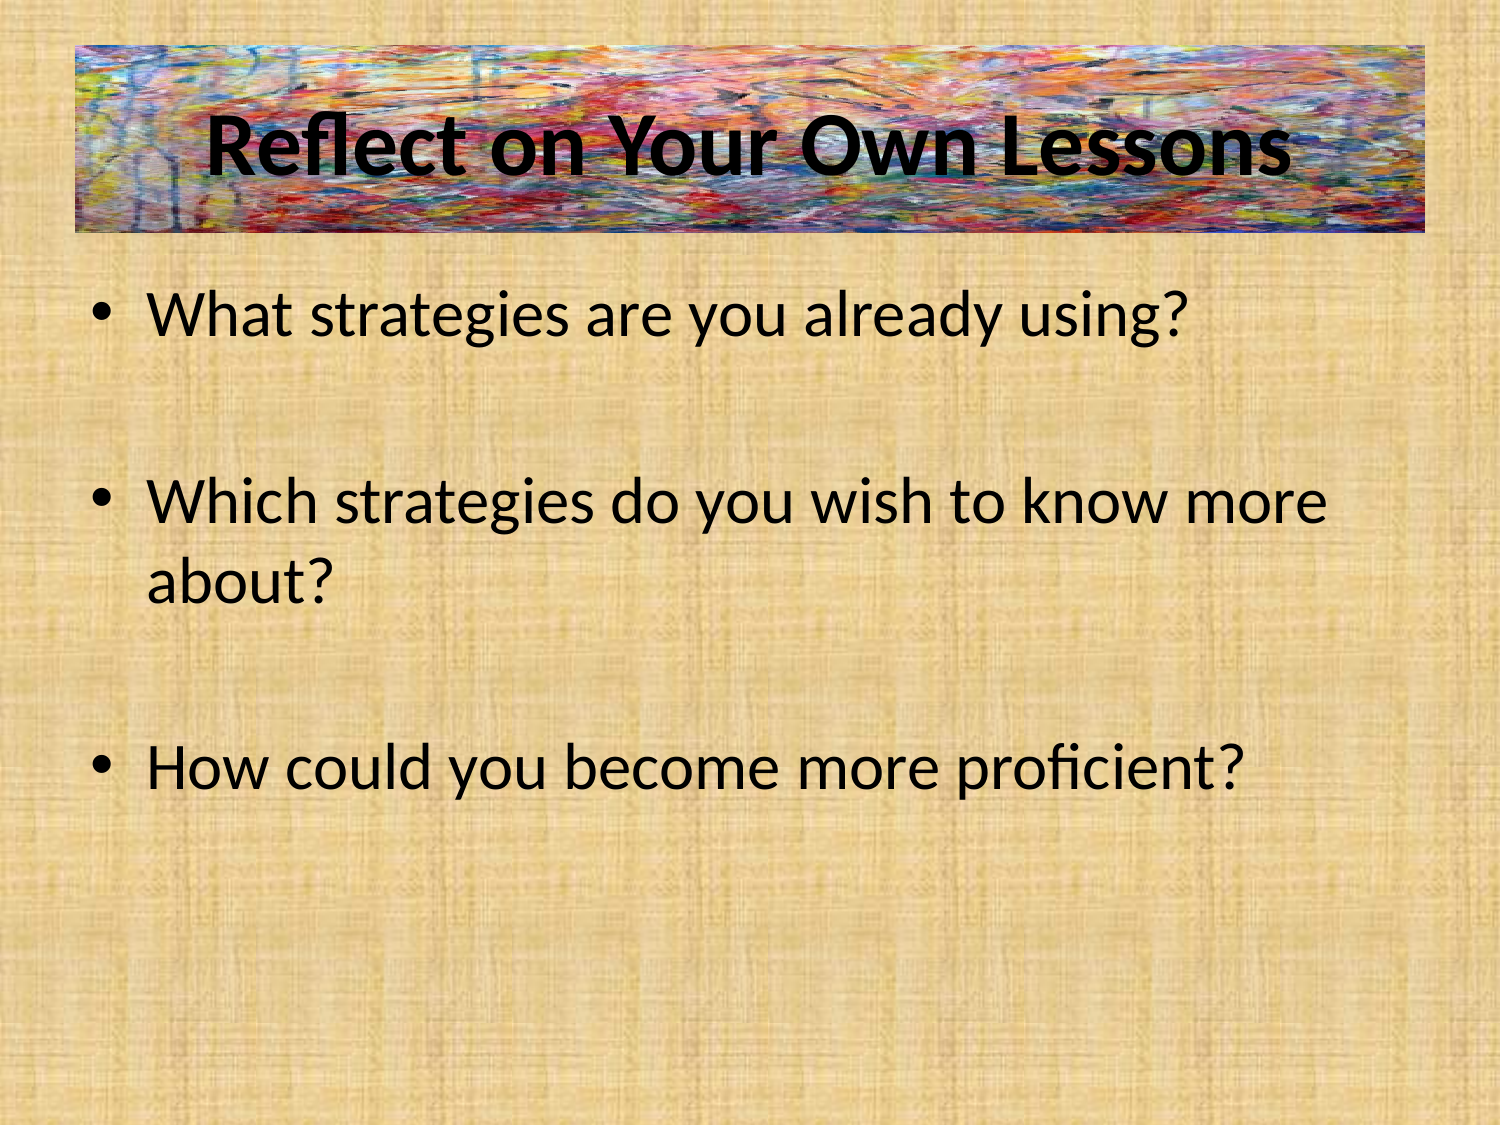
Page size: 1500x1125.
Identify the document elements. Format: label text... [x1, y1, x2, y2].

picture [0, 0, 1500, 1125]
title Reflect on Your Own Lessons [75, 45, 1425, 233]
list What strategies are you already using? Which strategies do you wish to know more about? How could you become more proficient? [75, 262, 1425, 1005]
